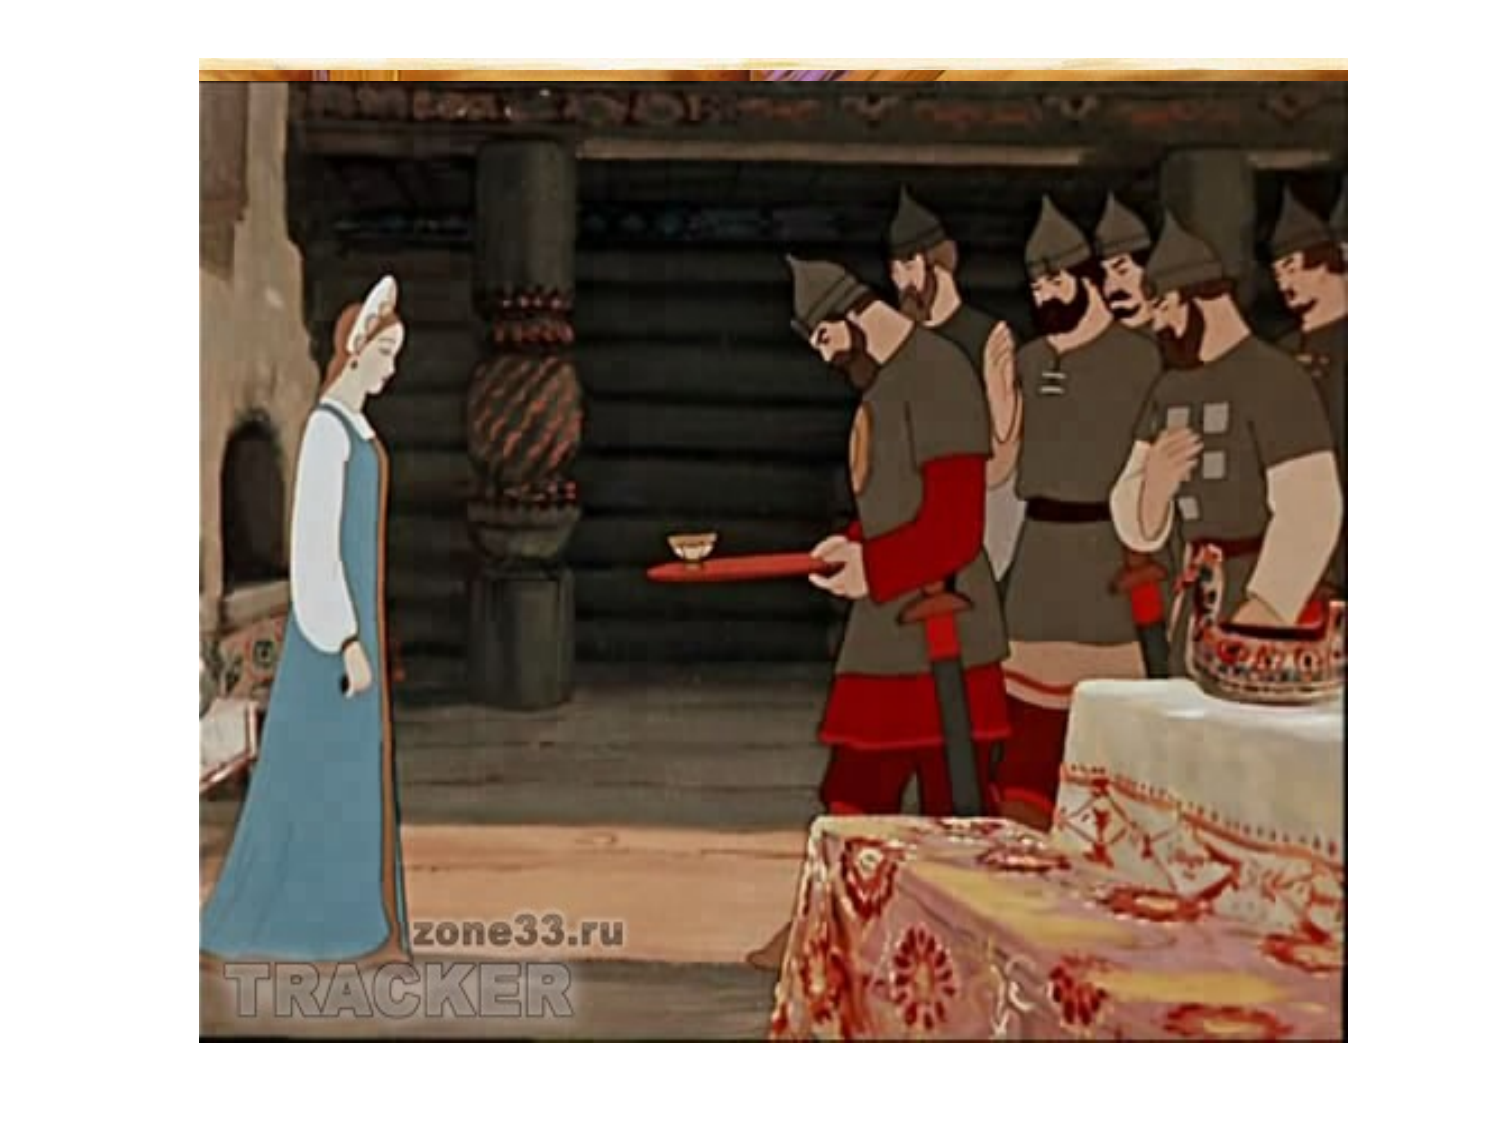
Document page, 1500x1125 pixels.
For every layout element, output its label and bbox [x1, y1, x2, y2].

picture [198, 58, 1348, 1044]
